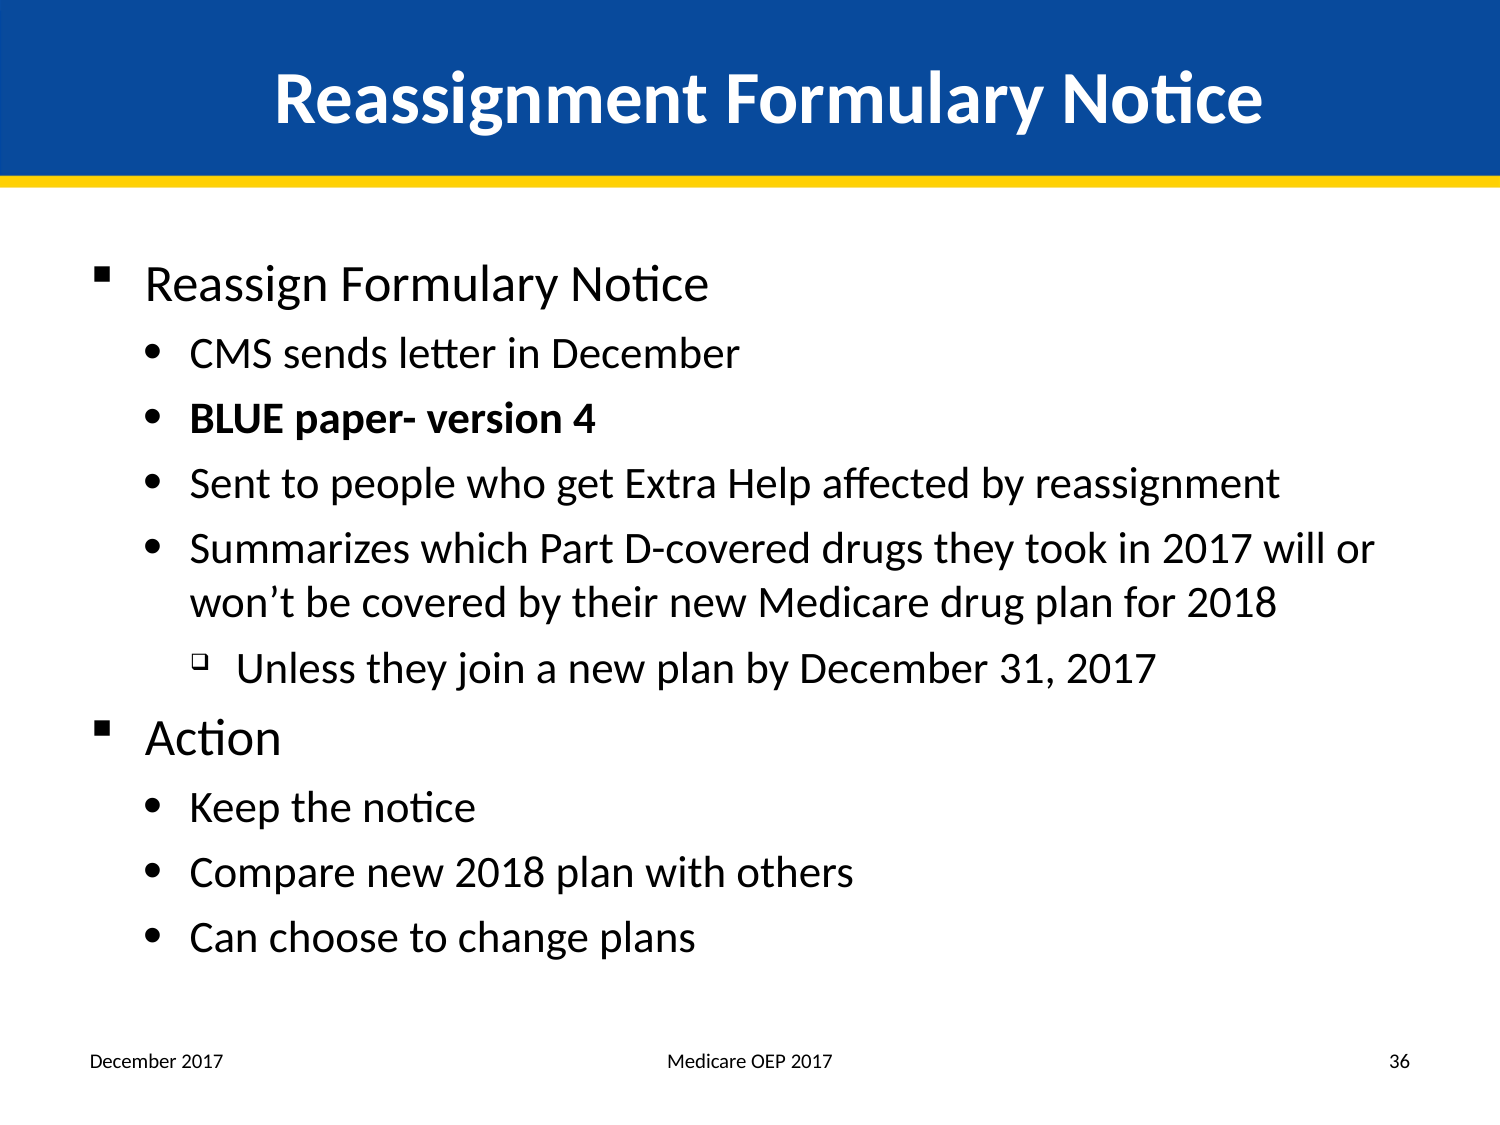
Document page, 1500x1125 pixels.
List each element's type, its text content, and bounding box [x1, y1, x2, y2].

text_box 36 [1074, 1040, 1425, 1100]
list Reassign Formulary Notice CMS sends letter in December BLUE paper- version 4 Sent to people who get Extra Help affected by reassignment Summarizes which Part D-covered drugs they took in 2017 will or won’t be covered by their new Medicare drug plan for 2018 Unless they join a new plan by December 31, 2017 Action Keep the notice Compare new 2018 plan with others Can choose to change plans [75, 241, 1425, 985]
title Reassignment Formulary Notice [94, 5, 1445, 182]
picture [0, 0, 1500, 188]
text_box December 2017 [75, 1040, 425, 1100]
text_box Medicare OEP 2017 [425, 1040, 1074, 1100]
